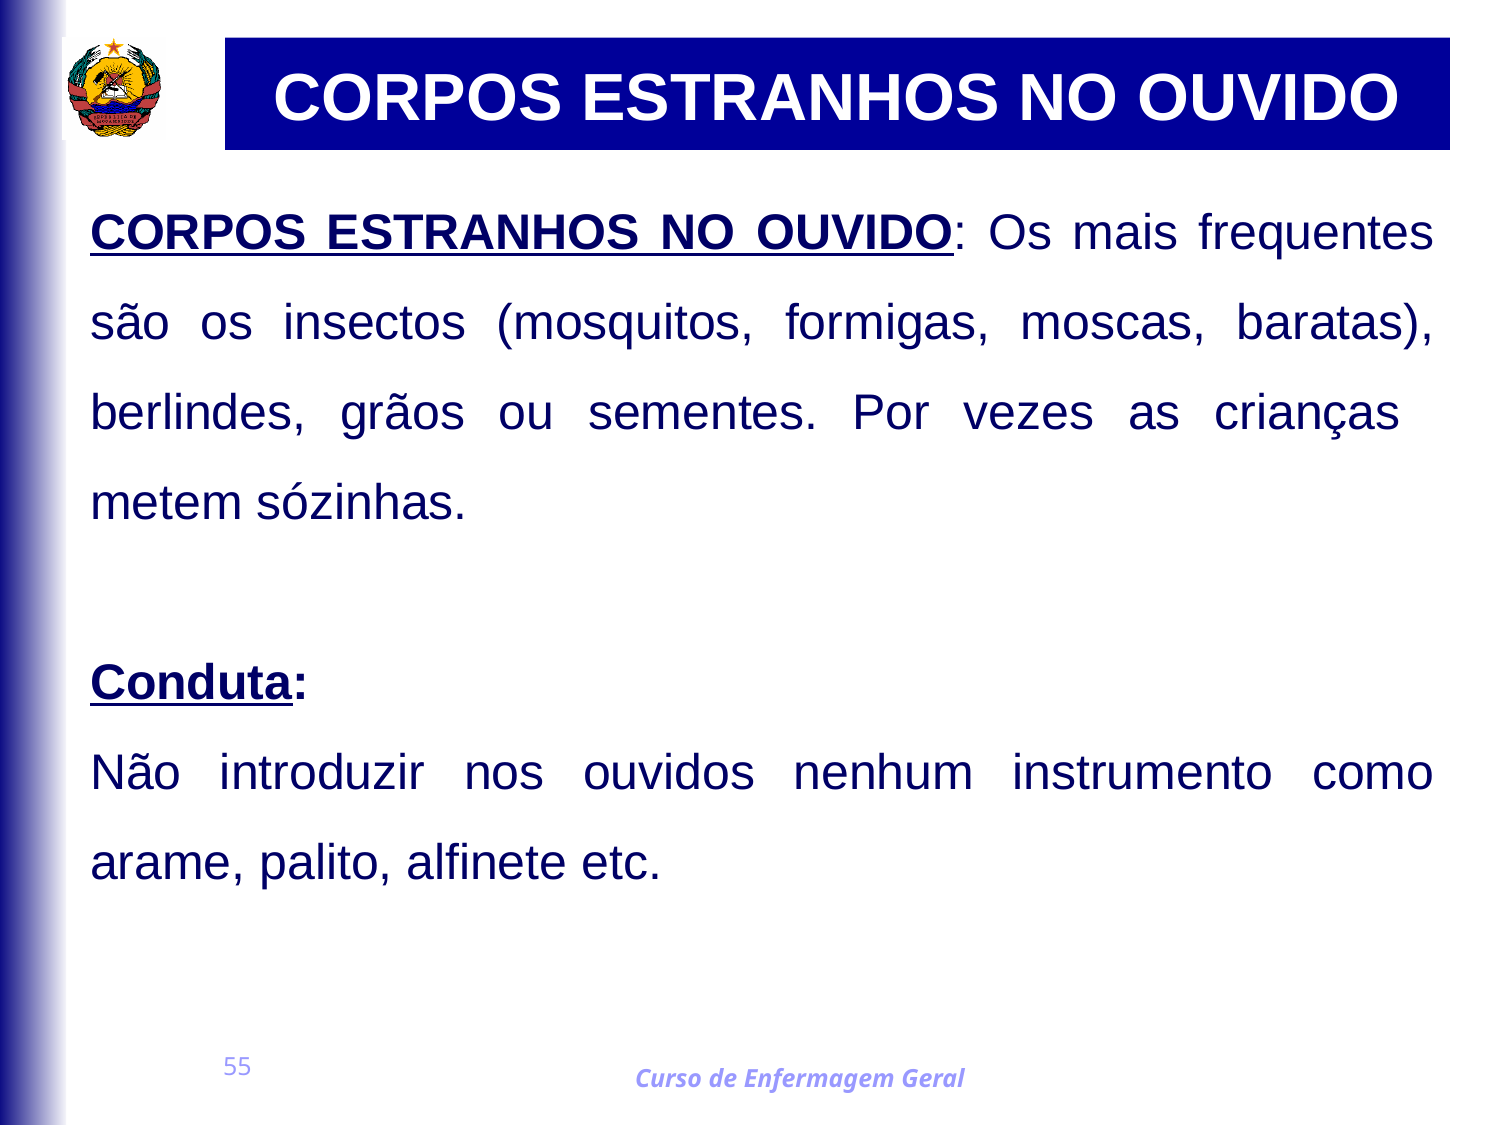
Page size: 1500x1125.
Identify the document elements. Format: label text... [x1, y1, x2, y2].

list CORPOS ESTRANHOS NO OUVIDO: Os mais frequentes são os insectos (mosquitos, formigas, moscas, baratas), berlindes, grãos ou sementes. Por vezes as crianças metem sózinhas. Conduta: Não introduzir nos ouvidos nenhum instrumento como arame, palito, alfinete etc. [74, 162, 1451, 988]
title CORPOS ESTRANHOS NO OUVIDO [224, 37, 1451, 151]
footer Curso de Enfermagem Geral [499, 1049, 1101, 1101]
slide_number 55 [62, 1037, 413, 1098]
